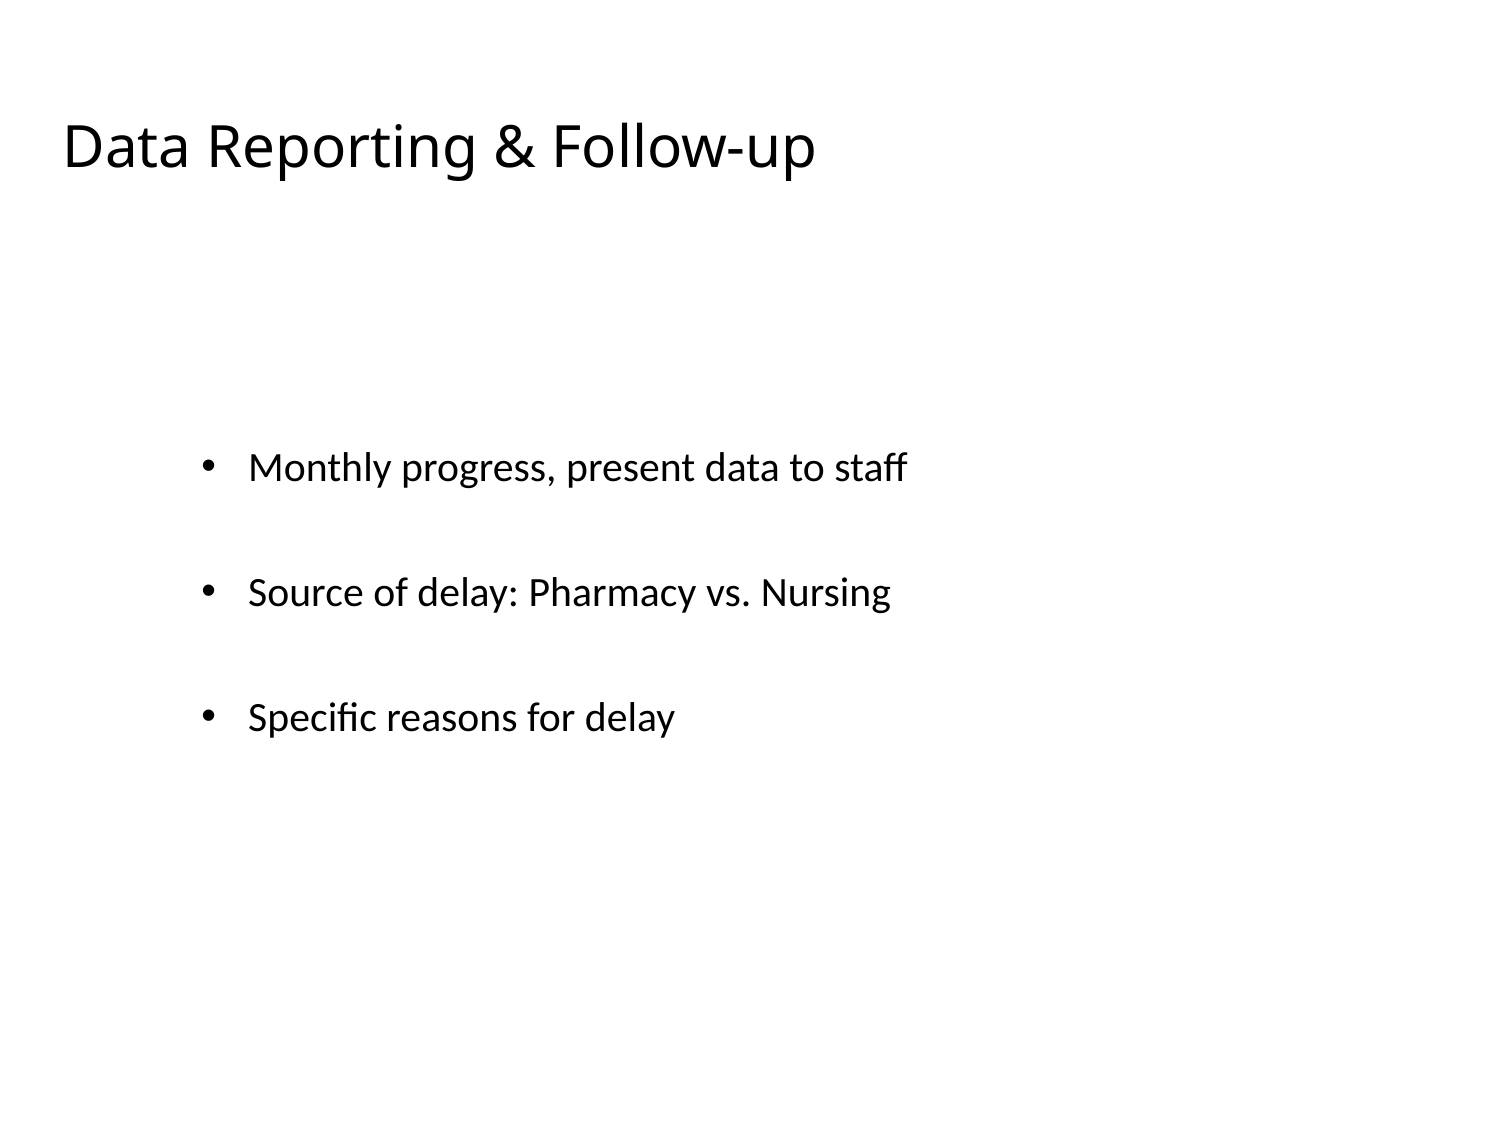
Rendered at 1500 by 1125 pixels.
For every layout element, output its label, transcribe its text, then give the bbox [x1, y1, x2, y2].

title Data Reporting & Follow-up [47, 76, 1398, 221]
text_box Monthly progress, present data to staff Source of delay: Pharmacy vs. Nursing Specific reasons for delay [186, 357, 1369, 748]
